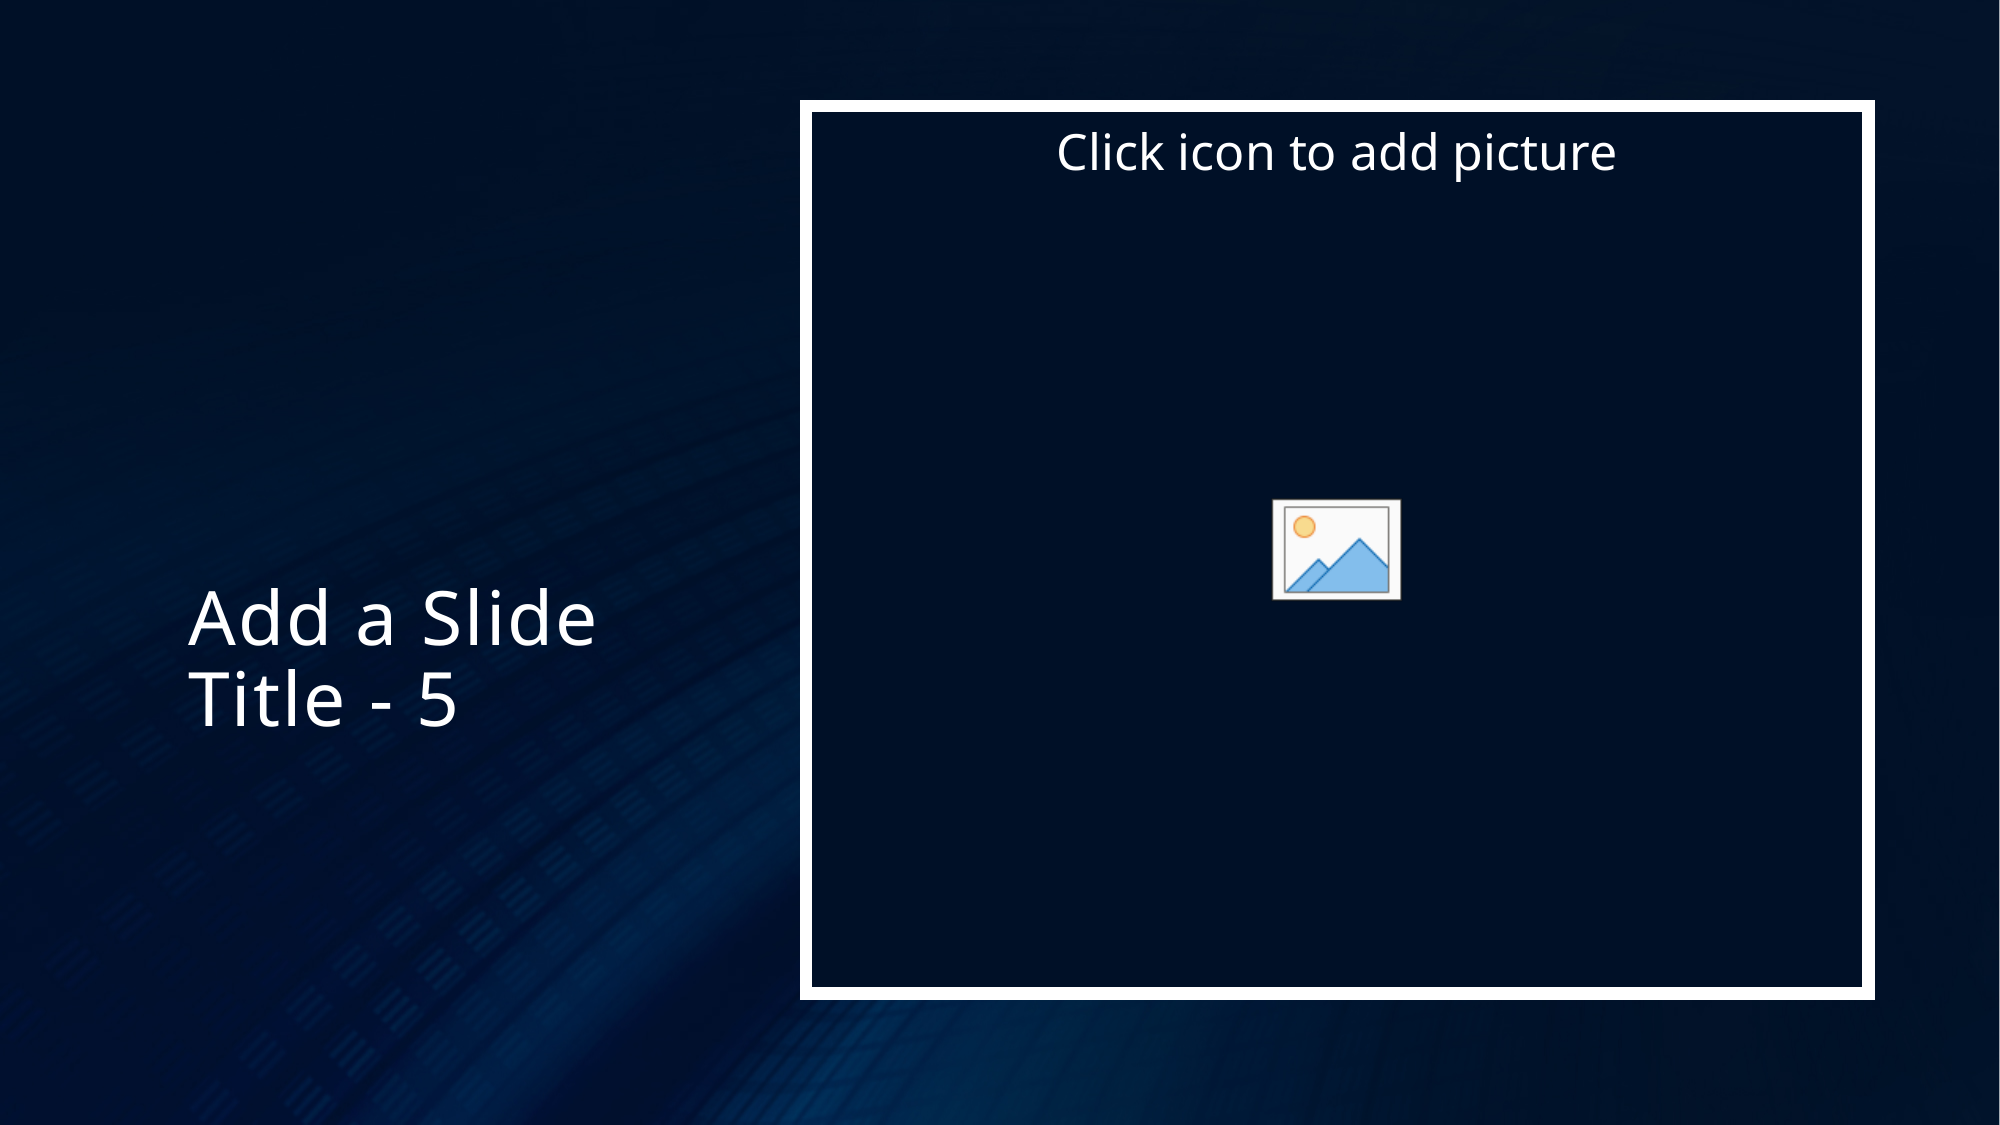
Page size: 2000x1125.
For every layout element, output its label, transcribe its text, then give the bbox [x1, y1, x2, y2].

title Add a Slide Title - 5 [173, 312, 764, 750]
picture [0, 0, 2000, 1125]
